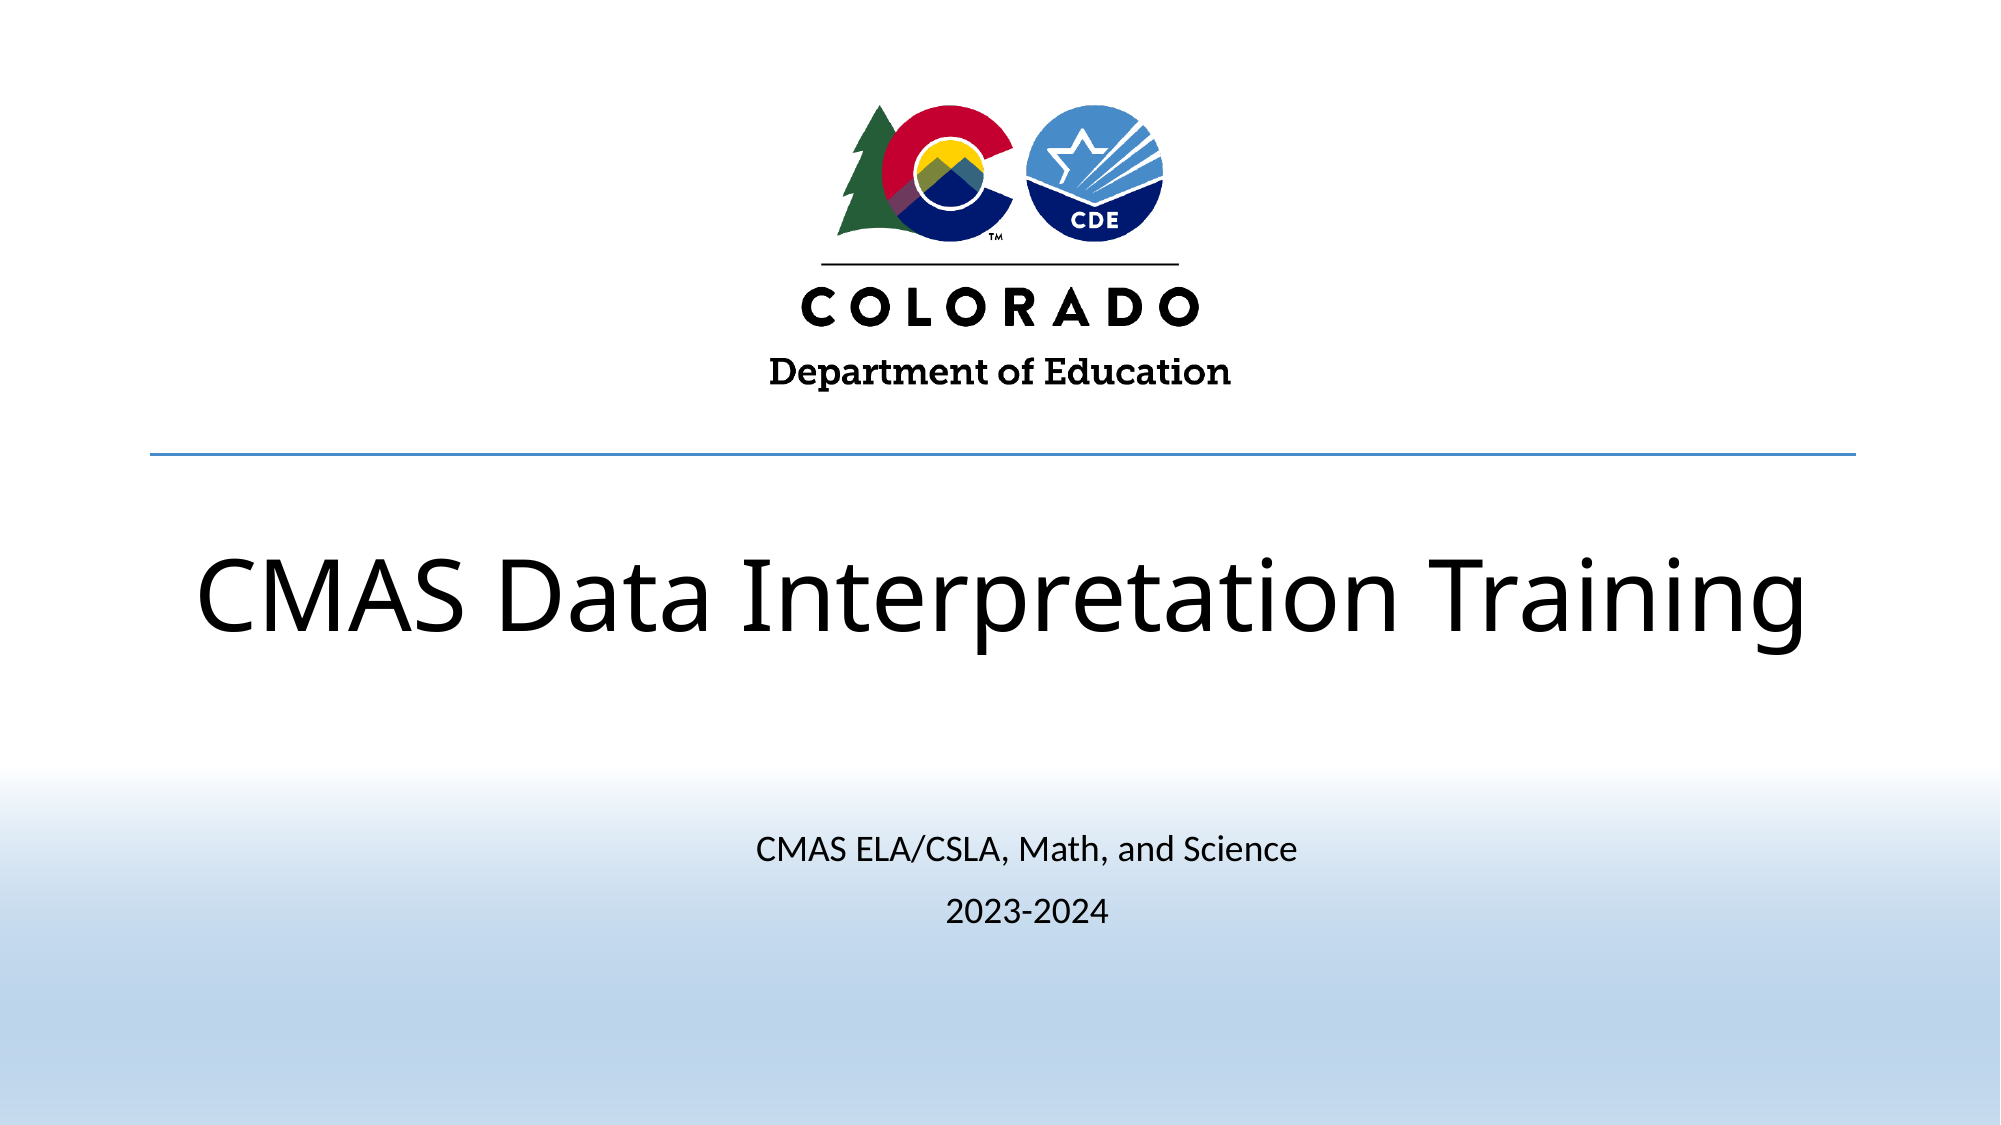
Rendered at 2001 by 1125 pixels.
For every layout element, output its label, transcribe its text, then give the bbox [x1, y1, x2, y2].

title CMAS Data Interpretation Training [150, 545, 1857, 705]
subtitle CMAS ELA/CSLA, Math, and Science 2023-2024 [173, 821, 1881, 918]
picture [768, 103, 1232, 393]
